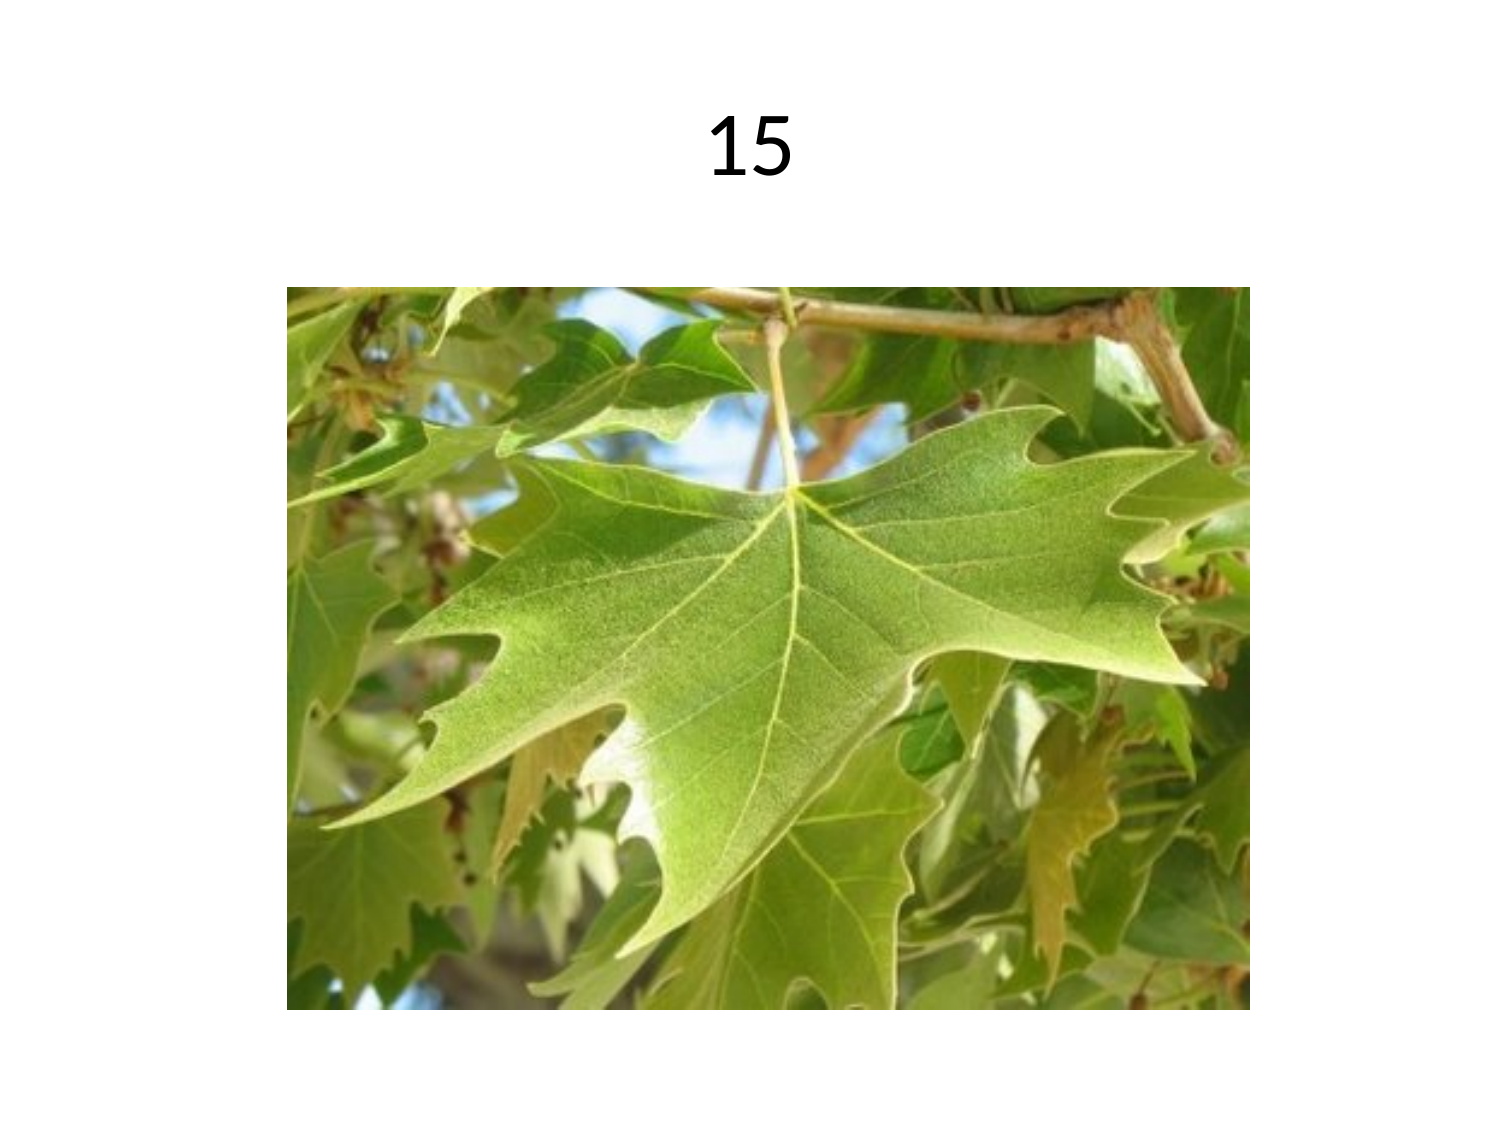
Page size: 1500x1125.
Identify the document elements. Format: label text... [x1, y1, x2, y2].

title 15 [75, 45, 1425, 233]
picture [287, 287, 1251, 1010]
